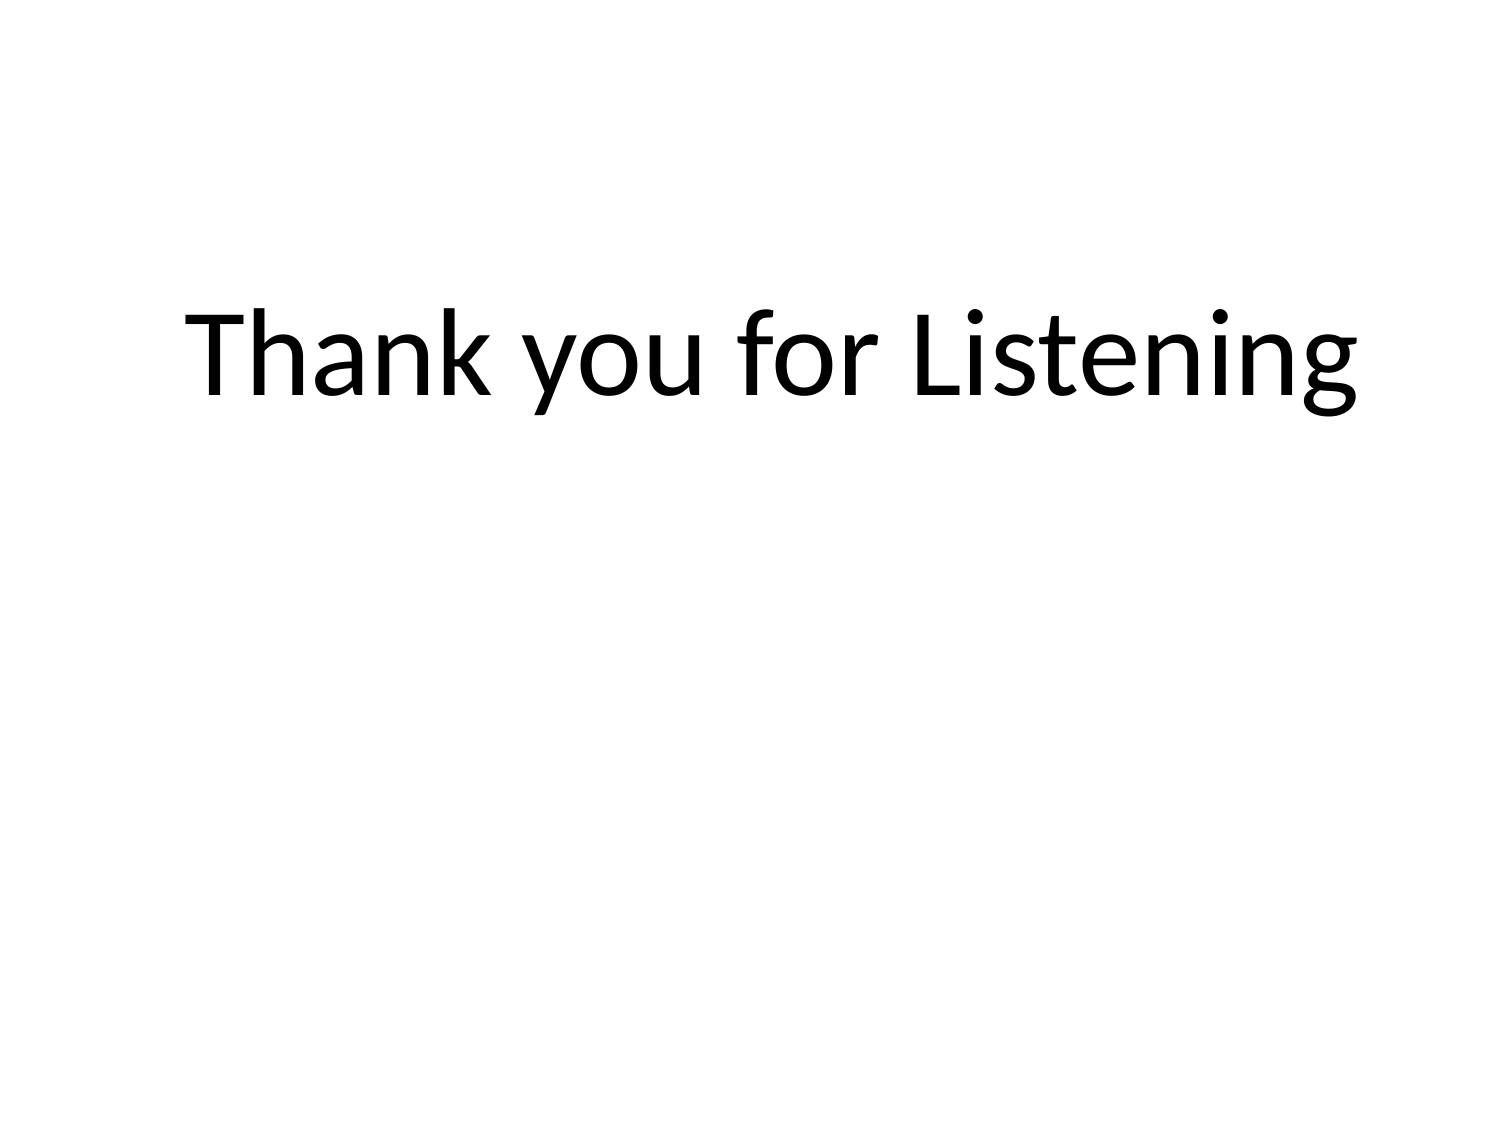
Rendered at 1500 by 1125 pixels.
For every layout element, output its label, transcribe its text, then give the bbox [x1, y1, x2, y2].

list Thank you for Listening [74, 262, 1426, 1006]
